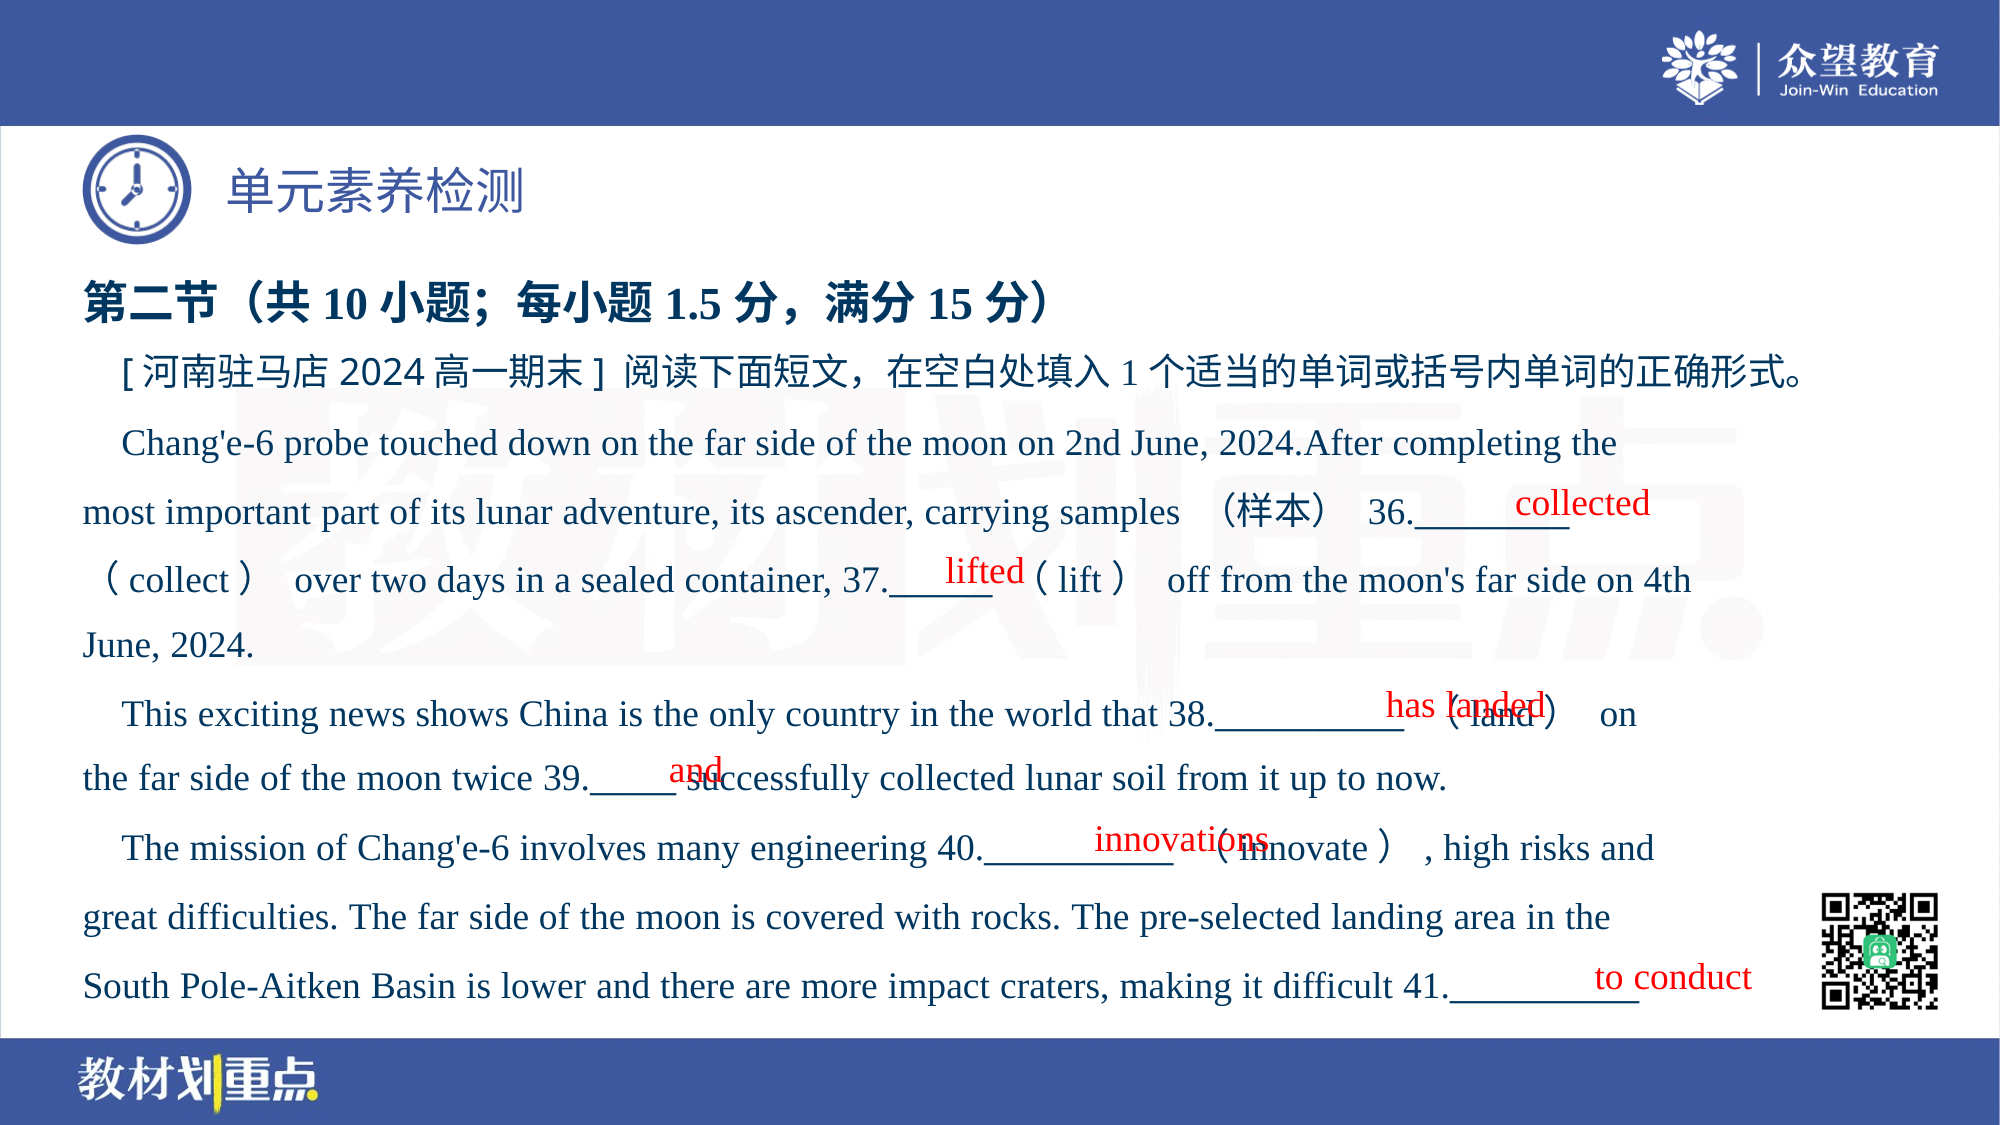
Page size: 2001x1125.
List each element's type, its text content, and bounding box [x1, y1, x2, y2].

text_box to conduct [1576, 932, 1771, 990]
text_box collected [1501, 457, 1665, 516]
text_box 第二节（共10小题；每小题1.5分，满分15分） [82, 247, 1817, 328]
text_box The mission of Chang'e-6 involves many engineering 40.___________ （innovate）, high risks and great difficulties. The far side of the moon is covered with rocks. The pre-selected landing area in the South Pole-Aitken Basin is lower and there are more impact craters, making it difficult 41.___________ [82, 799, 1817, 1006]
text_box has landed [1367, 660, 1564, 718]
text_box This exciting news shows China is the only country in the world that 38.___________ （land） on the far side of the moon twice 39._____ successfully collected lunar soil from it up to now. [82, 664, 1817, 792]
text_box [河南驻马店2024高一期末] 阅读下面短文，在空白处填入1个适当的单词或括号内单词的正确形式。 [82, 328, 1817, 386]
text_box innovations [1080, 794, 1284, 853]
text_box lifted [931, 526, 1039, 585]
text_box and [655, 725, 737, 784]
picture [0, 0, 2000, 1125]
text_box Chang'e-6 probe touched down on the far side of the moon on 2nd June, 2024.After completing the most important part of its lunar adventure, its ascender, carrying samples （样本） 36._________ （collect） over two days in a sealed container, 37.______ （lift） off from the moon's far side on 4th June, 2024. [82, 394, 1817, 658]
